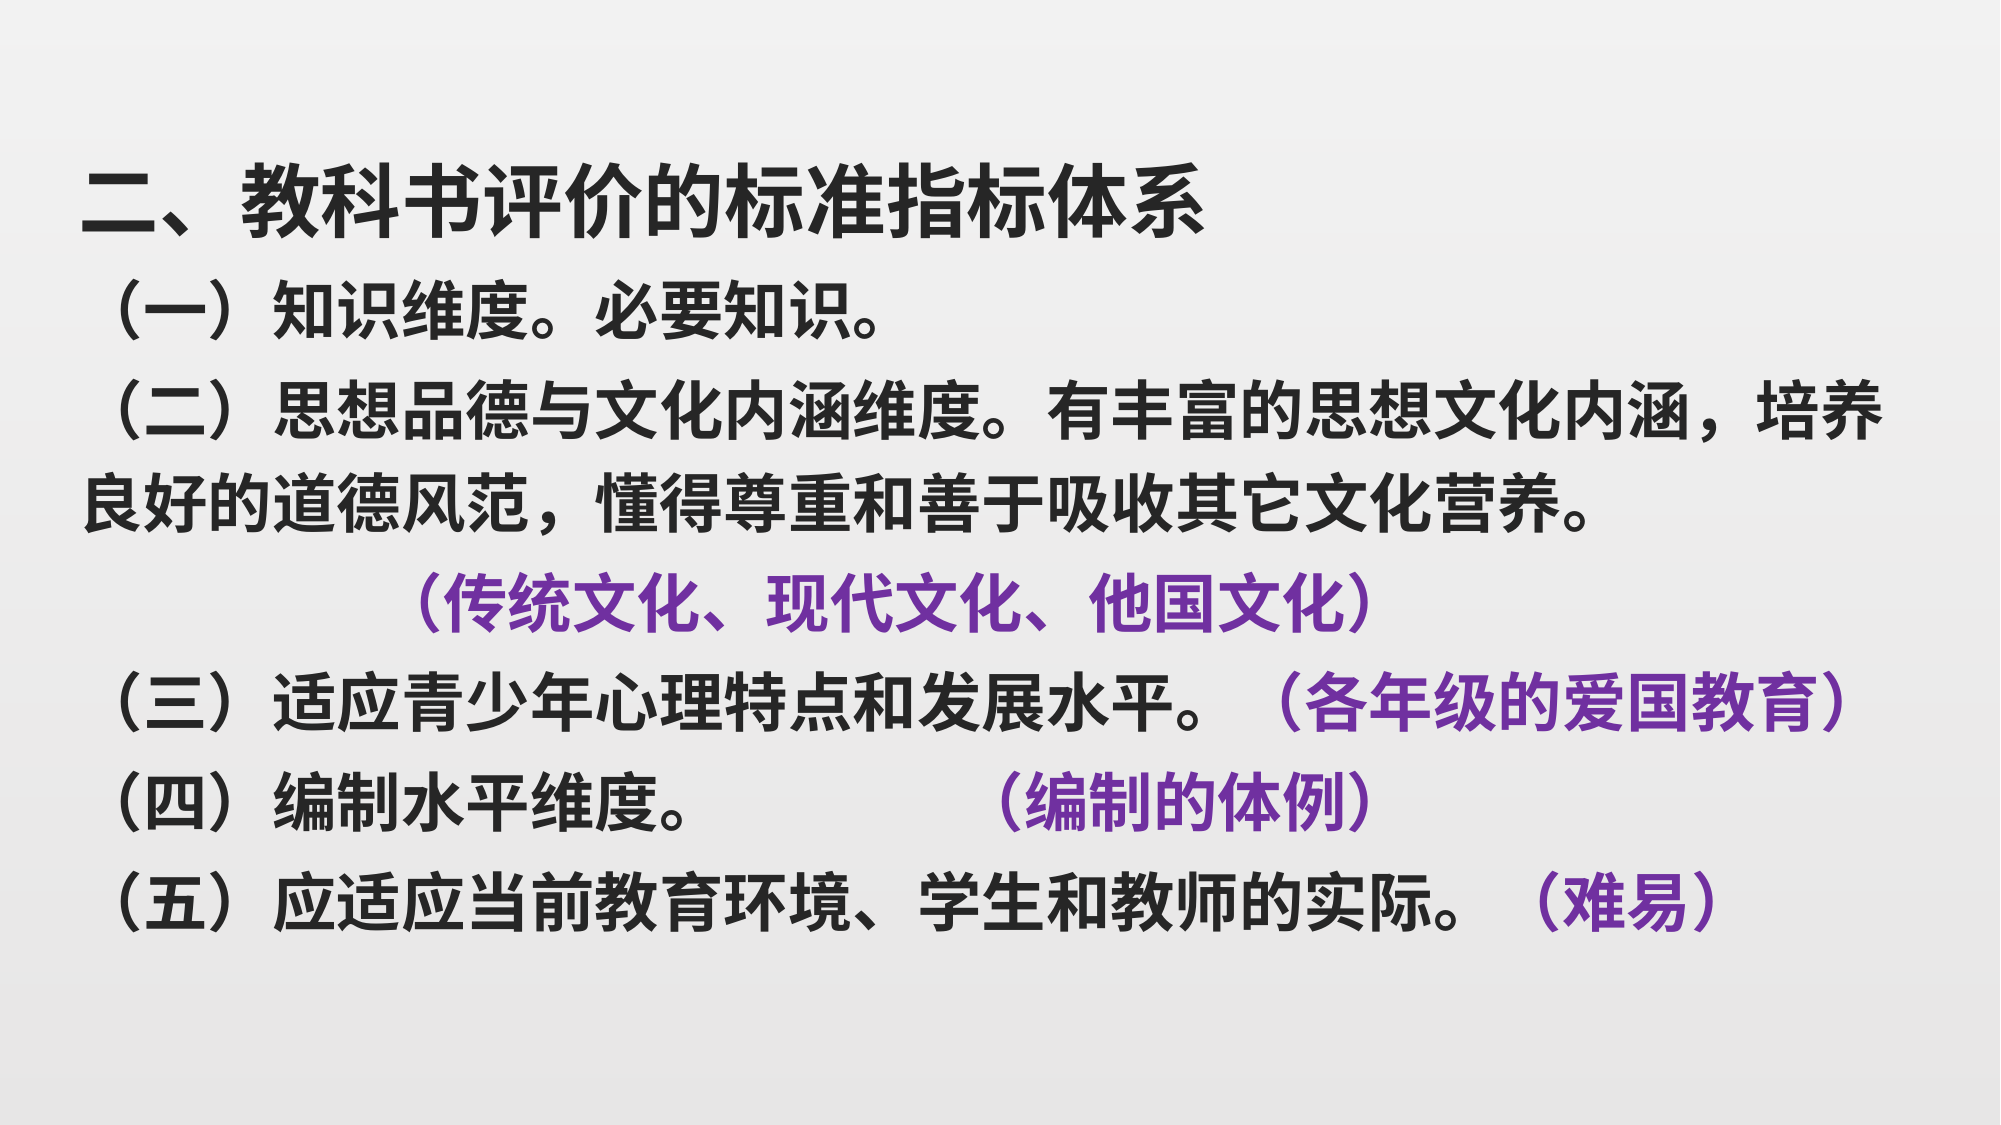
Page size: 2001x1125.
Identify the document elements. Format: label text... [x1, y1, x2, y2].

list 二、教科书评价的标准指标体系 （一）知识维度。必要知识。 （二）思想品德与文化内涵维度。有丰富的思想文化内涵，培养良好的道德风范，懂得尊重和善于吸收其它文化营养。 （传统文化、现代文化、他国文化） （三）适应青少年心理特点和发展水平。（各年级的爱国教育） （四）编制水平维度。 （编制的体例） （五）应适应当前教育环境、学生和教师的实际。（难易） [58, 121, 1942, 1004]
